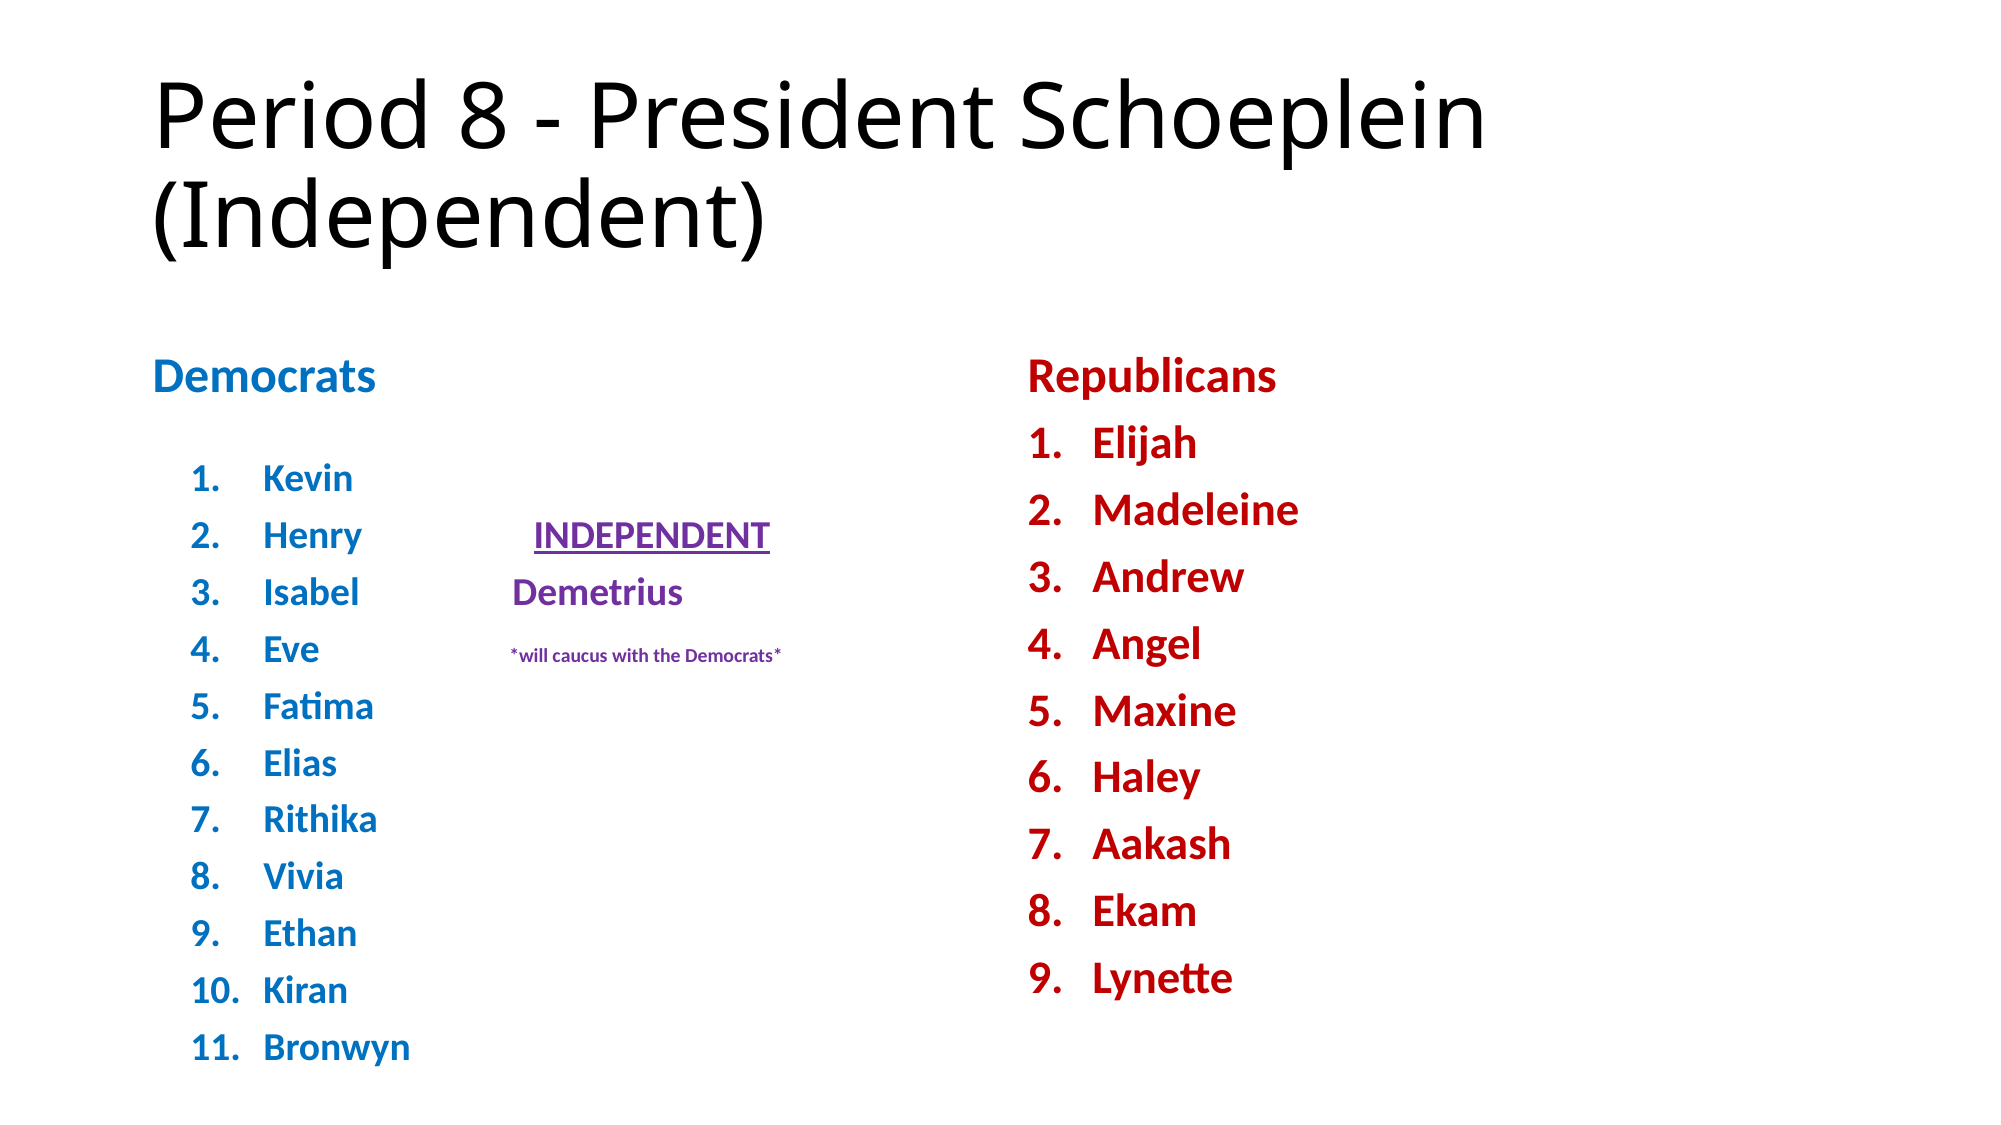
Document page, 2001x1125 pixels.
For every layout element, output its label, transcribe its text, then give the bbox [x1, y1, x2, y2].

list Republicans [1012, 278, 1863, 410]
list Kevin Henry INDEPENDENT Isabel Demetrius Eve *will caucus with the Democrats* Fatima Elias Rithika Vivia Ethan Kiran Bronwyn [175, 450, 956, 1078]
title Period 8 - President Schoeplein (Independent) [137, 59, 1863, 278]
list Democrats [137, 278, 984, 411]
list Elijah Madeleine Andrew Angel Maxine Haley Aakash Ekam Lynette [1012, 410, 1863, 1016]
